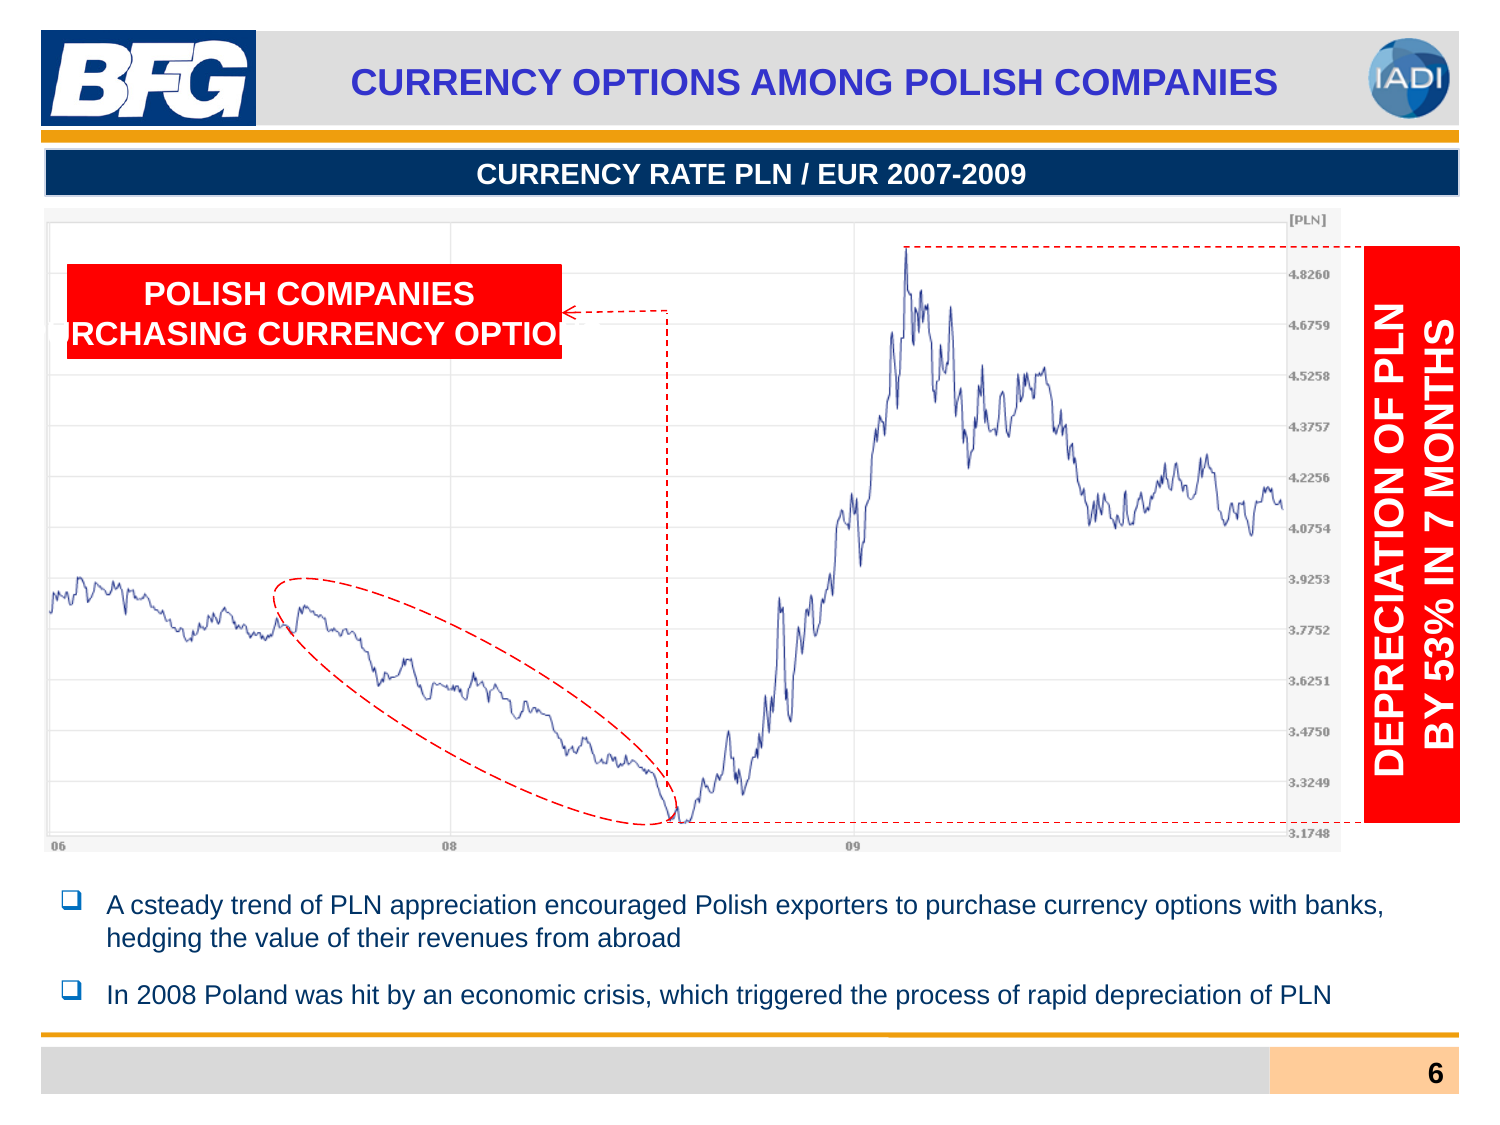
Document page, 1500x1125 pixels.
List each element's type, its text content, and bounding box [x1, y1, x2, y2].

picture [41, 30, 256, 126]
text_box Currency rate PLN / EUR 2007-2009 [44, 148, 1459, 197]
text_box Depreciation of PLN by 53% in 7 months [1364, 246, 1459, 823]
picture [1367, 38, 1451, 119]
text_box A csteady trend of PLN appreciation encouraged Polish exporters to purchase currency options with banks, hedging the value of their revenues from abroad In 2008 Poland was hit by an economic crisis, which triggered the process of rapid depreciation of PLN [44, 880, 1459, 1018]
text_box Currency options among Polish companies [265, 50, 1365, 110]
picture [44, 208, 1341, 852]
